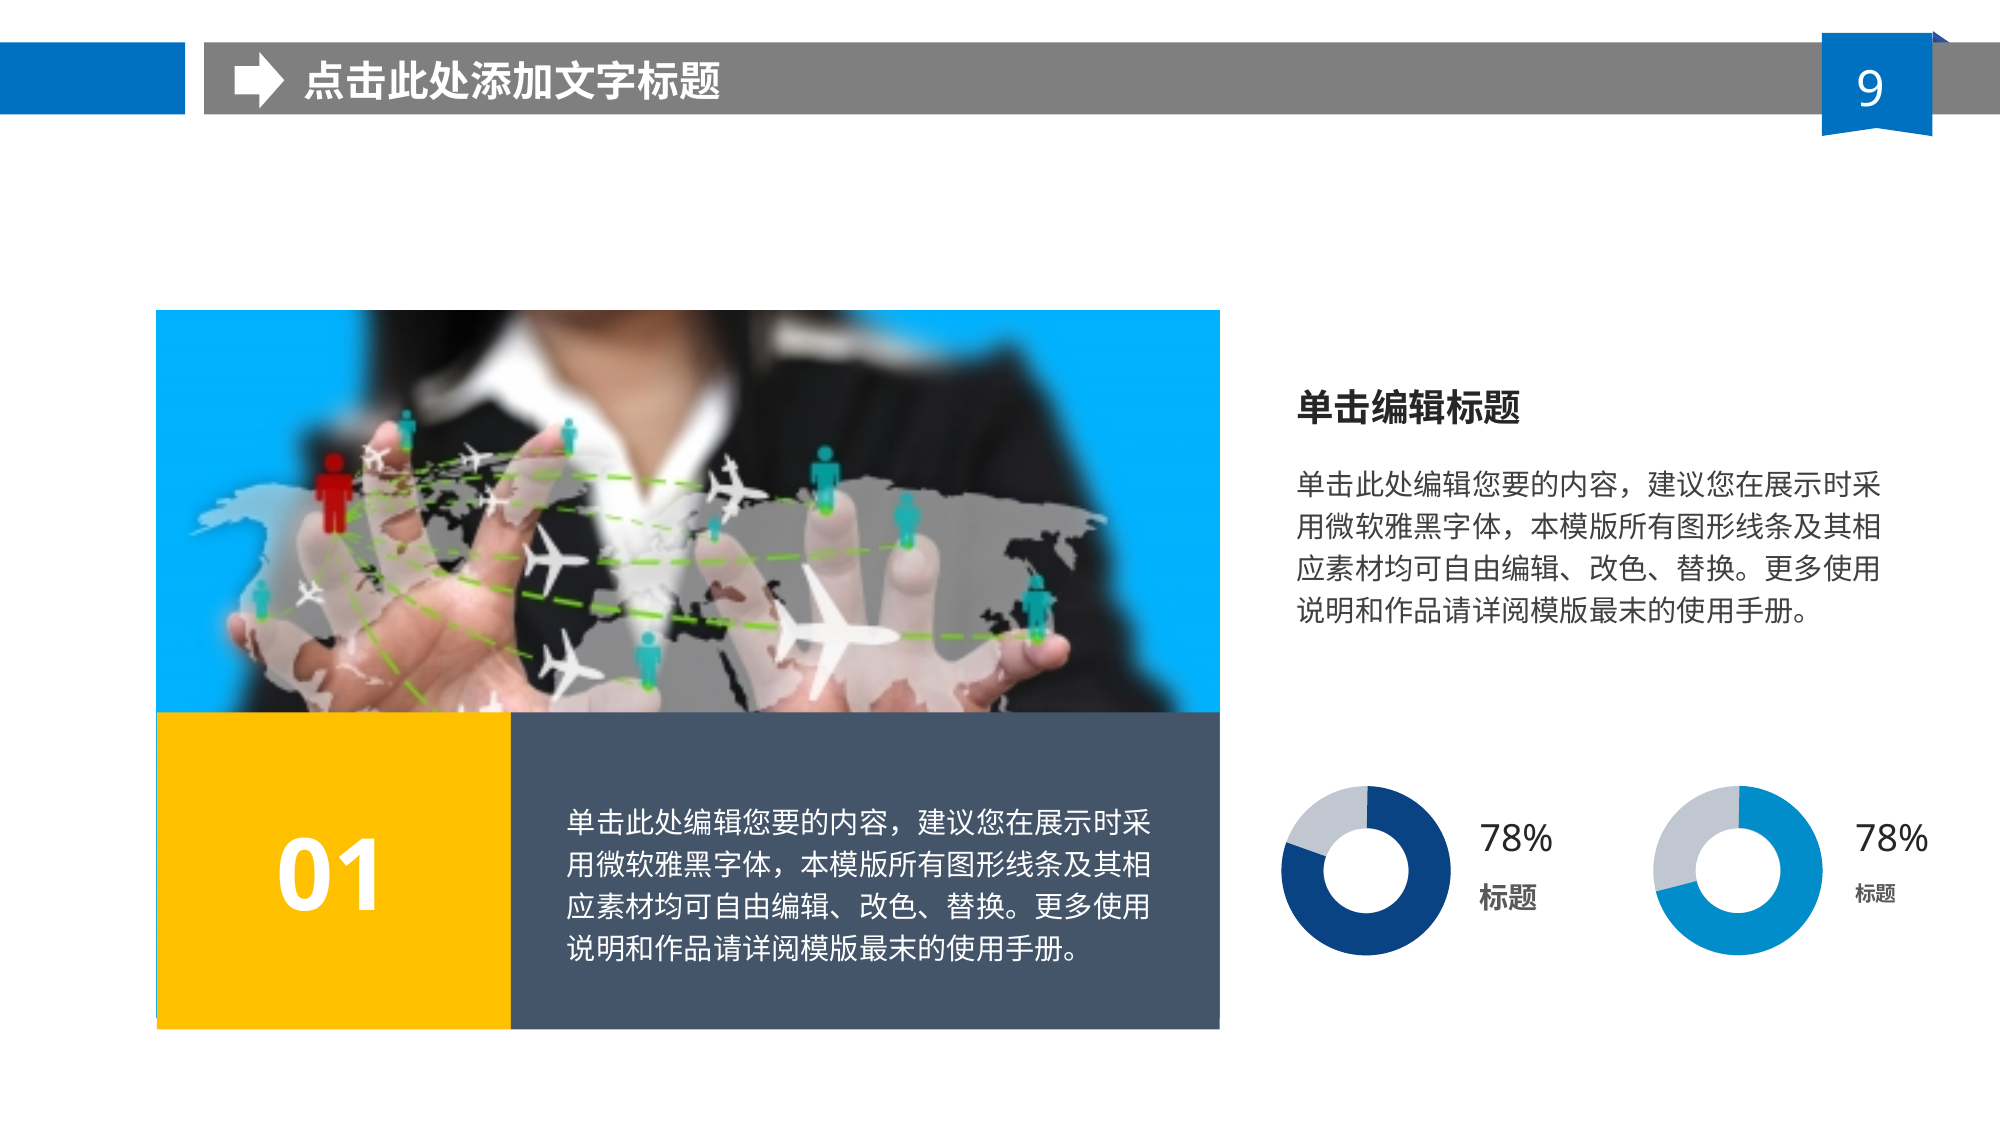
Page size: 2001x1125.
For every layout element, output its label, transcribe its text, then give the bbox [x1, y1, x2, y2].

text_box [510, 1025, 1220, 1030]
text_box 01 [156, 1025, 510, 1030]
text_box [1655, 785, 1823, 956]
text_box 标题 [1855, 883, 1969, 933]
text_box 78% [1855, 818, 1969, 882]
picture [156, 310, 1220, 1019]
text_box 9 [1822, 49, 1933, 193]
text_box [0, 42, 186, 115]
text_box [1281, 786, 1451, 956]
text_box 78% [1479, 818, 1594, 882]
text_box 标题 [1479, 883, 1594, 933]
text_box 单击编辑标题 [1281, 376, 1611, 437]
text_box [1286, 786, 1367, 858]
text_box [234, 52, 285, 109]
text_box [1653, 786, 1742, 891]
text_box 单击此处编辑您要的内容，建议您在展示时采用微软雅黑字体，本模版所有图形线条及其相应素材均可自由编辑、改色、替换。更多使用说明和作品请详阅模版最末的使用手册。 [1296, 459, 1882, 628]
text_box [1821, 32, 1933, 136]
text_box [1933, 42, 2000, 115]
text_box 点击此处添加文字标题 [288, 47, 753, 112]
text_box [204, 42, 1821, 115]
text_box [1932, 31, 1949, 42]
